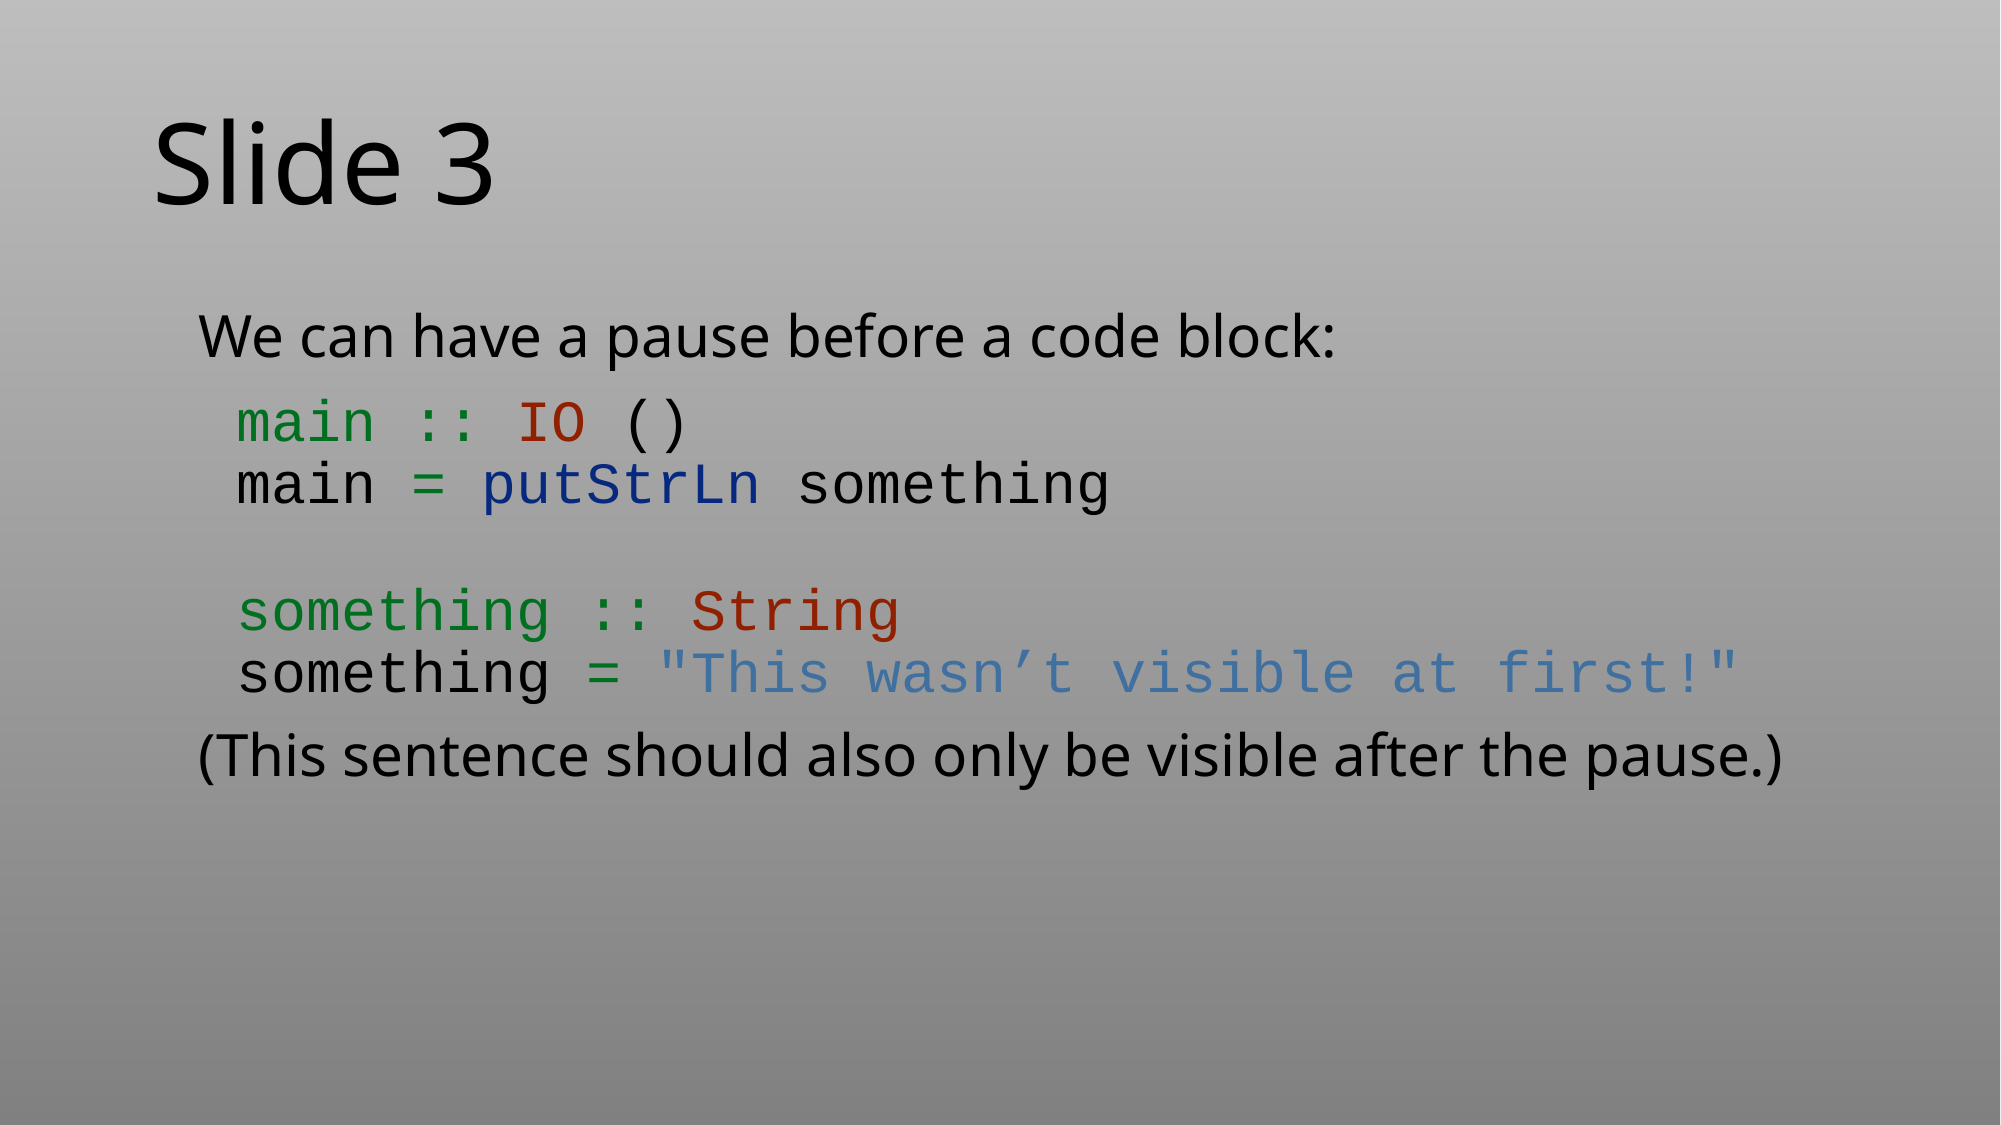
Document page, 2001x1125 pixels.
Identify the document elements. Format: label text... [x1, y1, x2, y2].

title Slide 3 [137, 59, 1863, 278]
picture [0, 0, 2001, 1125]
list We can have a pause before a code block: main :: IO () main = putStrLn something something :: String something = "This wasn’t visible at first!" (This sentence should also only be visible after the pause.) [183, 299, 1863, 1014]
